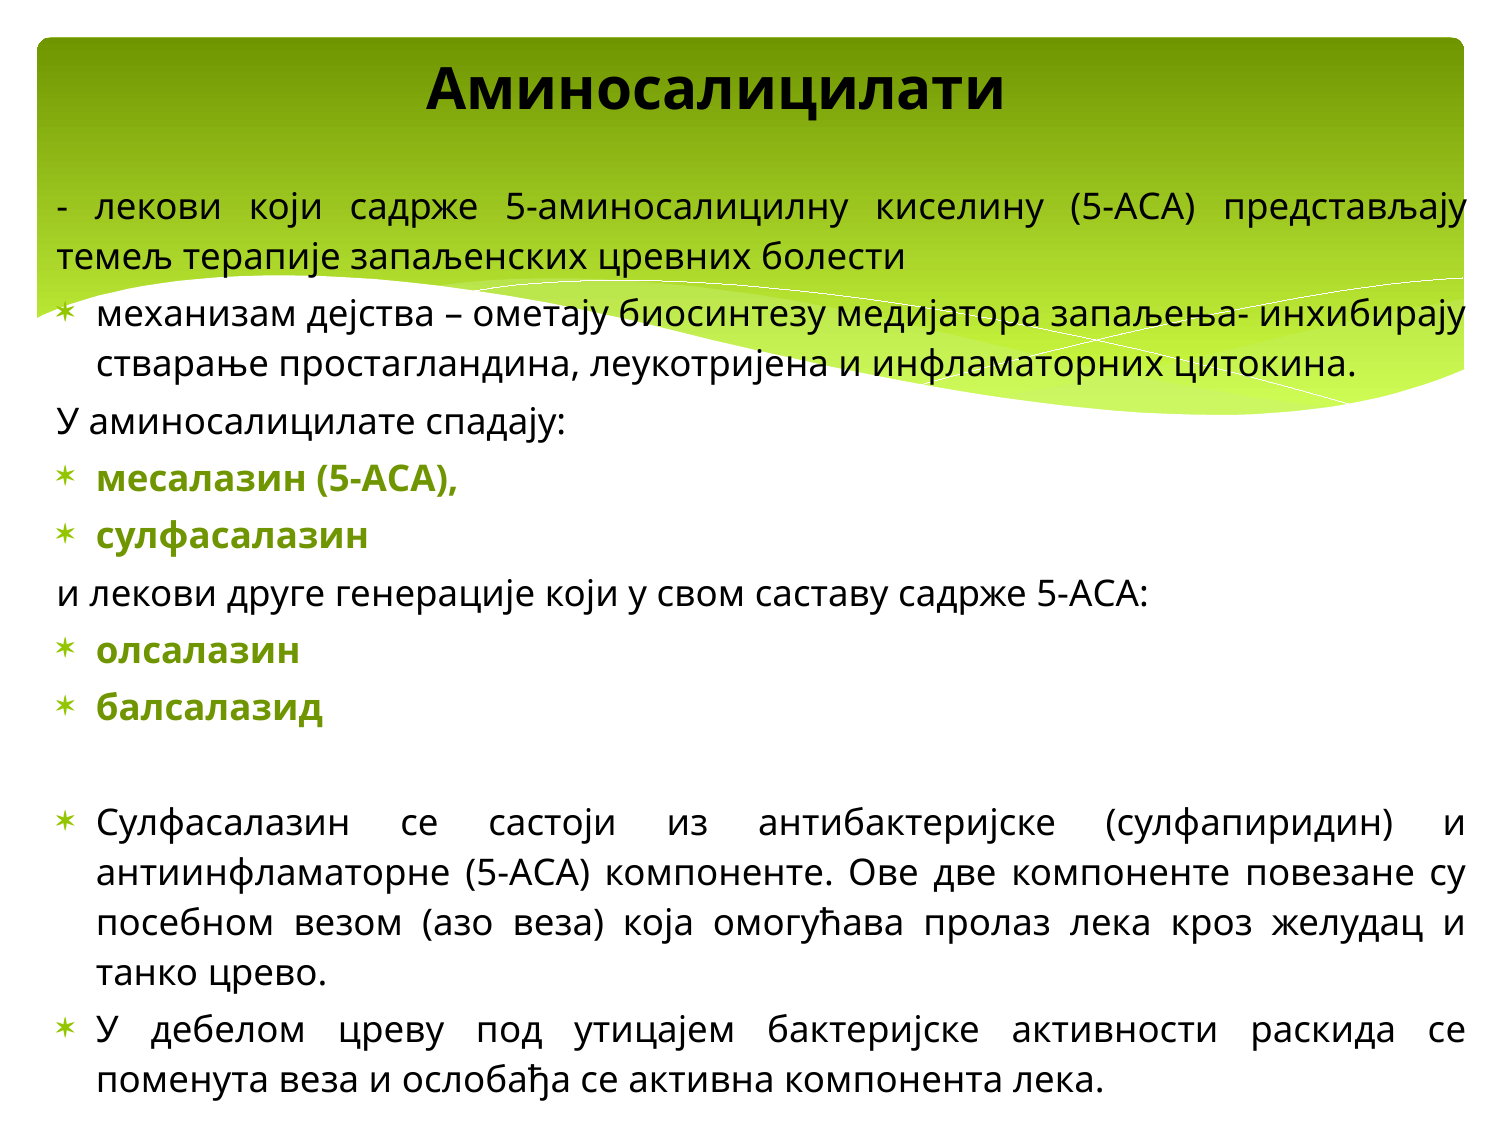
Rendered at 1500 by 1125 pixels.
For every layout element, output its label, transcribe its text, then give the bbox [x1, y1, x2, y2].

list - лекови који садрже 5-аминосалицилну киселину (5-АСА) представљају темељ терапије запаљенских цревних болести механизам дејства – ометају биосинтезу медијатора запаљења- инхибирају стварање простагландина, леукотријена и инфламаторних цитокина. У аминосалицилате спадају: месалазин (5-АСА), сулфасалазин и лекови друге генерације који у свом саставу садрже 5-АСА: олсалазин балсалазид Сулфасалазин се састоји из антибактеријске (сулфапиридин) и антиинфламаторне (5-АСА) компоненте. Ове две компоненте повезане су посебном везом (азо веза) која омогућава пролаз лека кроз желудац и танко црево. У дебелом цреву под утицајем бактеријске активности раскида се поменута веза и ослобађа се активна компонента лека. [41, 172, 1483, 1125]
title Аминосалицилати [41, 0, 1392, 190]
